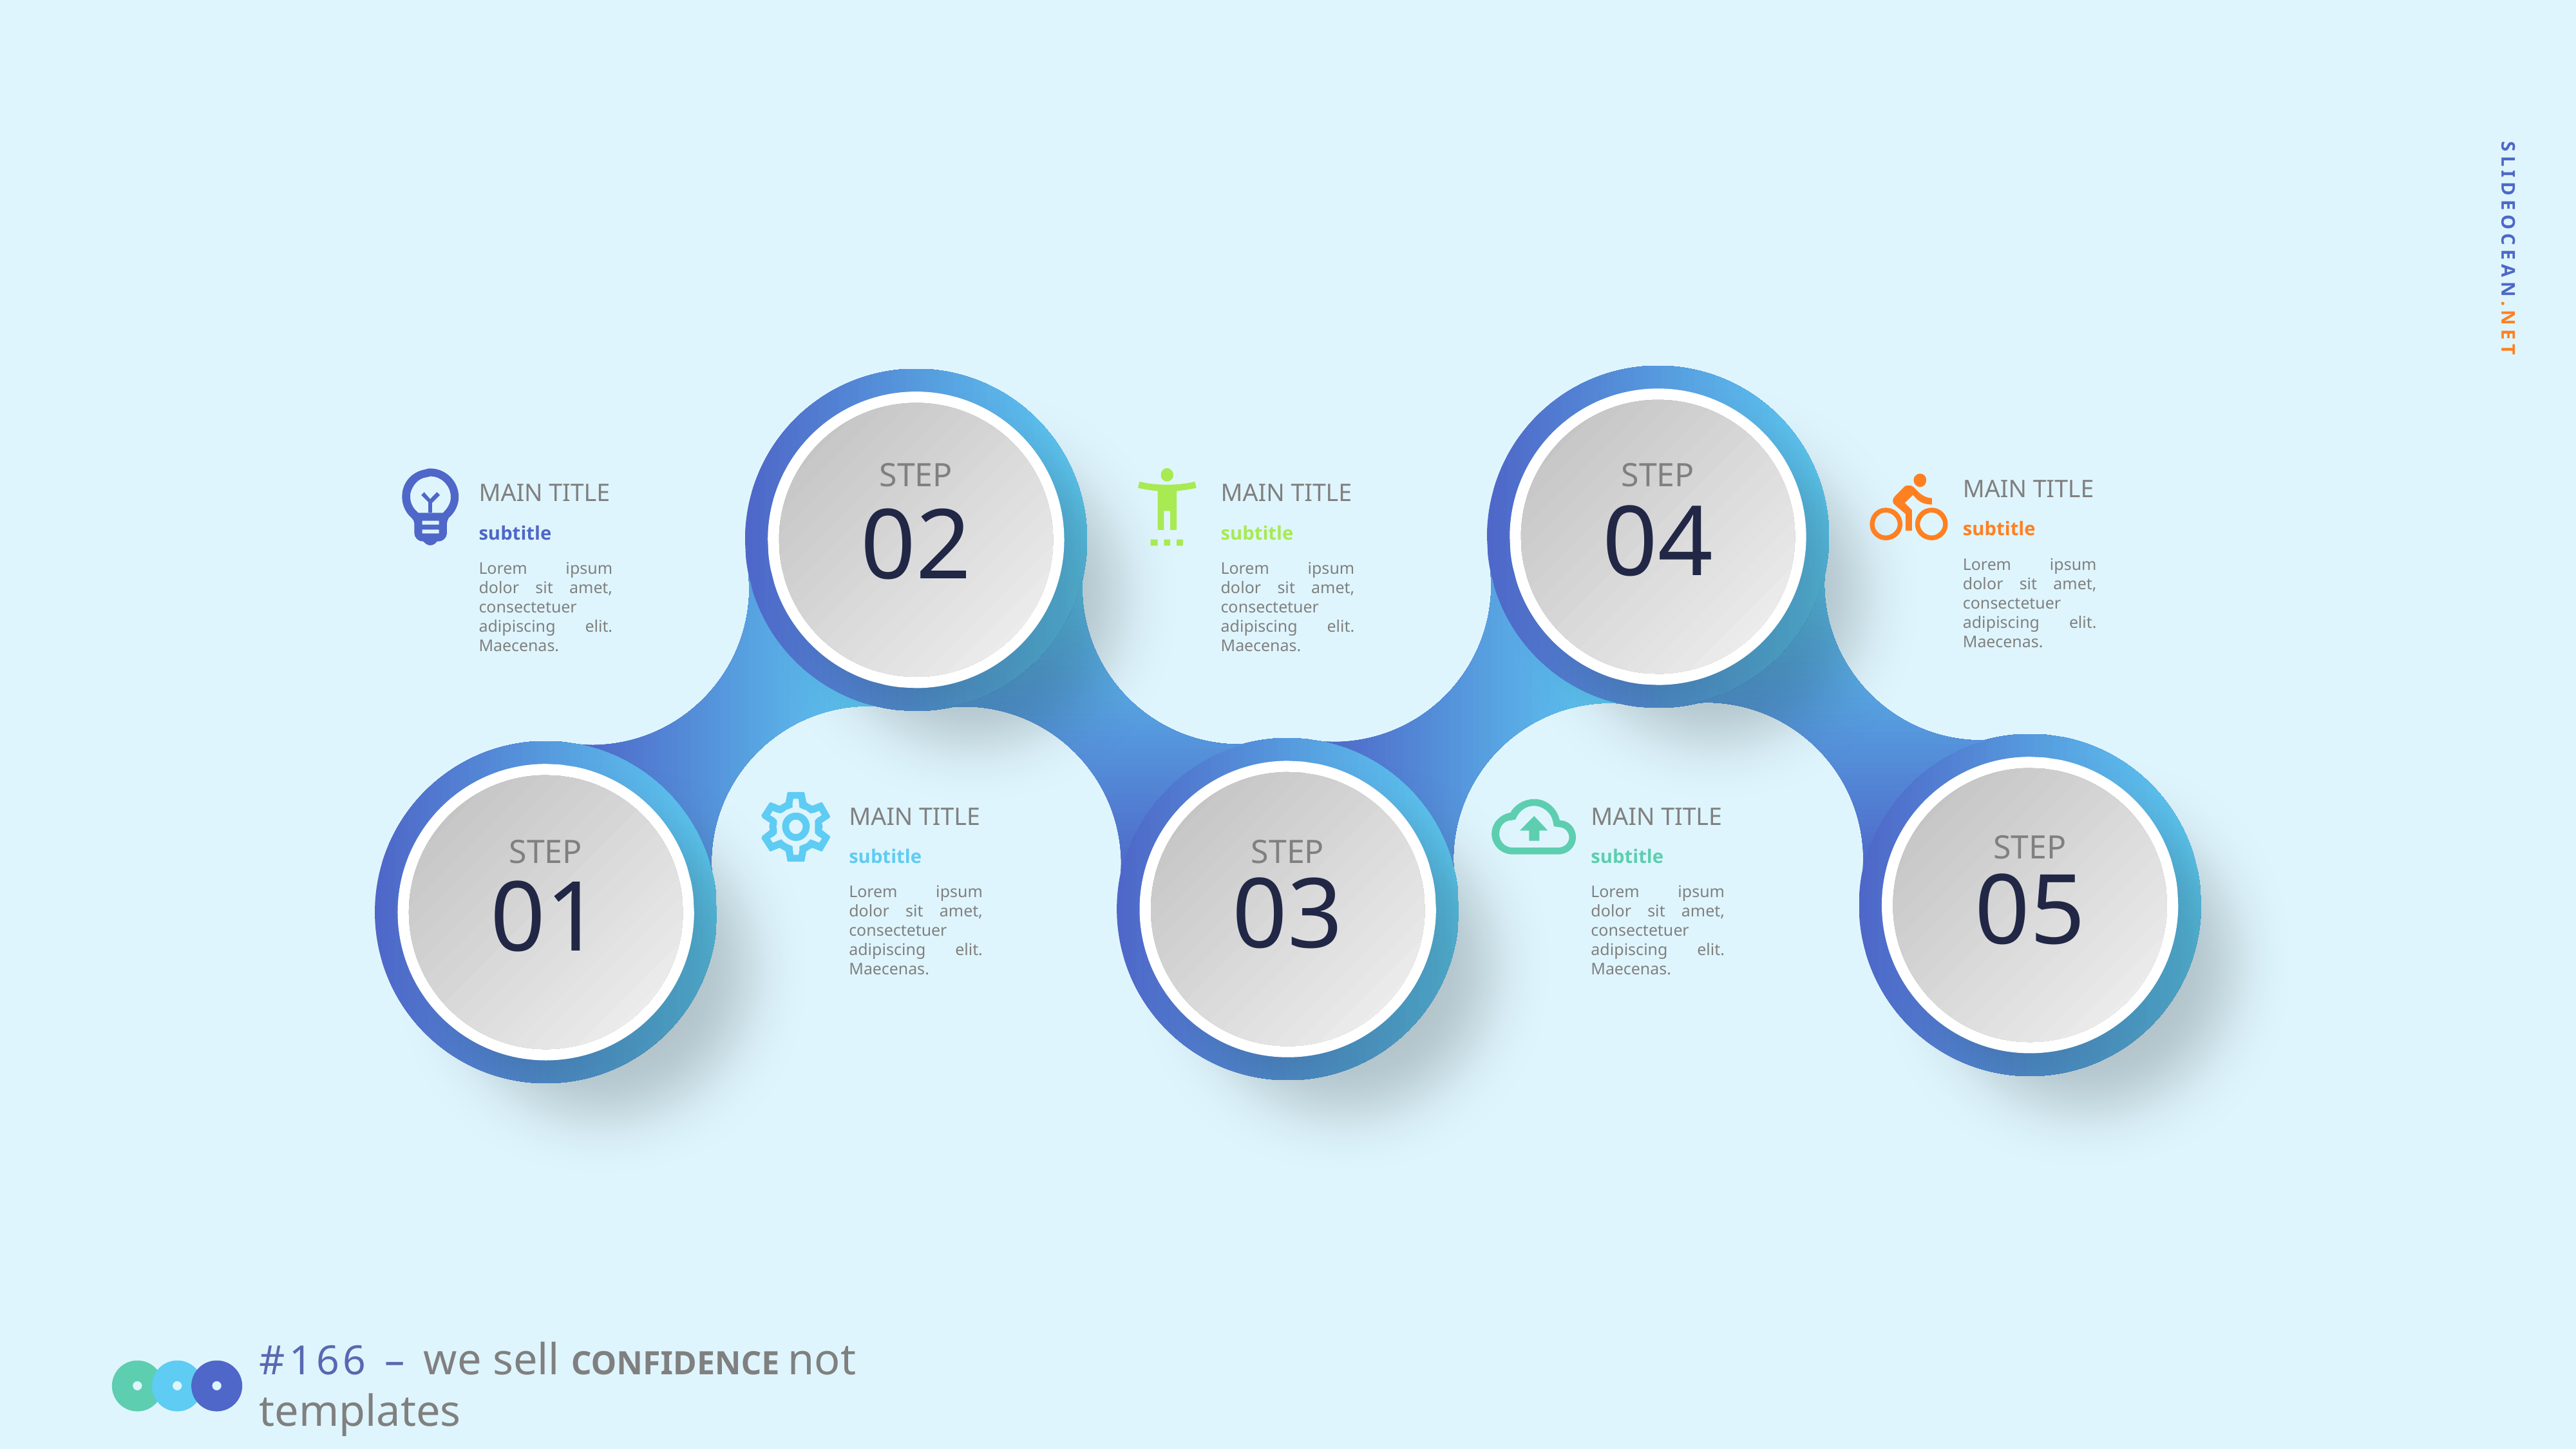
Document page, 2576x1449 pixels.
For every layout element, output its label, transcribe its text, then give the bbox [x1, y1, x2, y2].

text_box #166 – we sell CONFIDENCE not templates [259, 1331, 1065, 1435]
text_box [1881, 756, 2179, 1054]
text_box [767, 391, 1065, 688]
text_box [839, 795, 993, 985]
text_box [1953, 468, 2107, 658]
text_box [469, 471, 623, 661]
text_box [400, 468, 459, 546]
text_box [397, 763, 695, 1061]
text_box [1211, 471, 1365, 661]
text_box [374, 365, 2202, 1084]
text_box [1139, 760, 1437, 1058]
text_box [1581, 795, 1735, 985]
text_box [1509, 388, 1807, 686]
